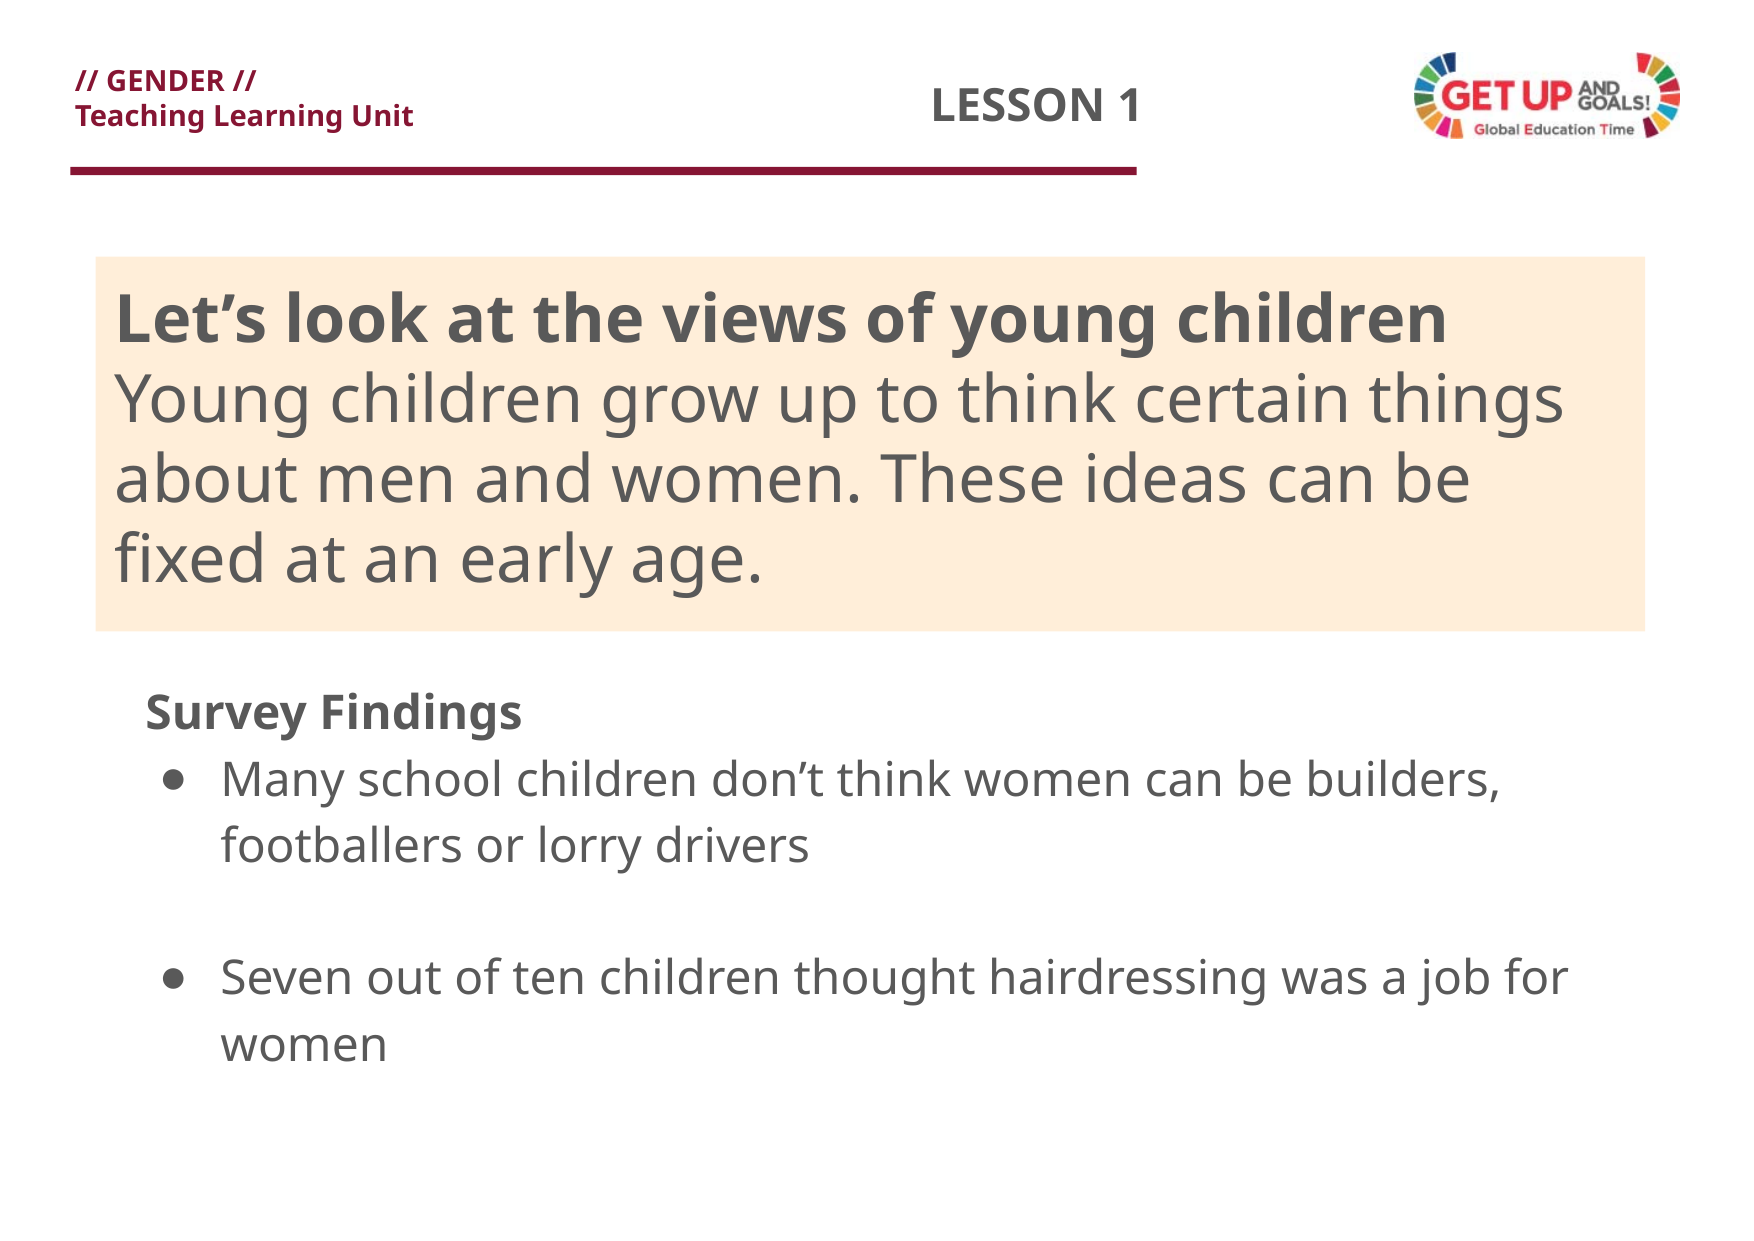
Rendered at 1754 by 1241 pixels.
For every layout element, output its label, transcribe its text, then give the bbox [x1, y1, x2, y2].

list Survey Findings Many school children don’t think women can be builders, footballers or lorry drivers Seven out of ten children thought hairdressing was a job for women [126, 596, 1615, 1129]
title Let’s look at the views of young children Young children grow up to think certain things about men and women. These ideas can be fixed at an early age. [95, 256, 1646, 632]
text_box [59, 47, 1680, 176]
